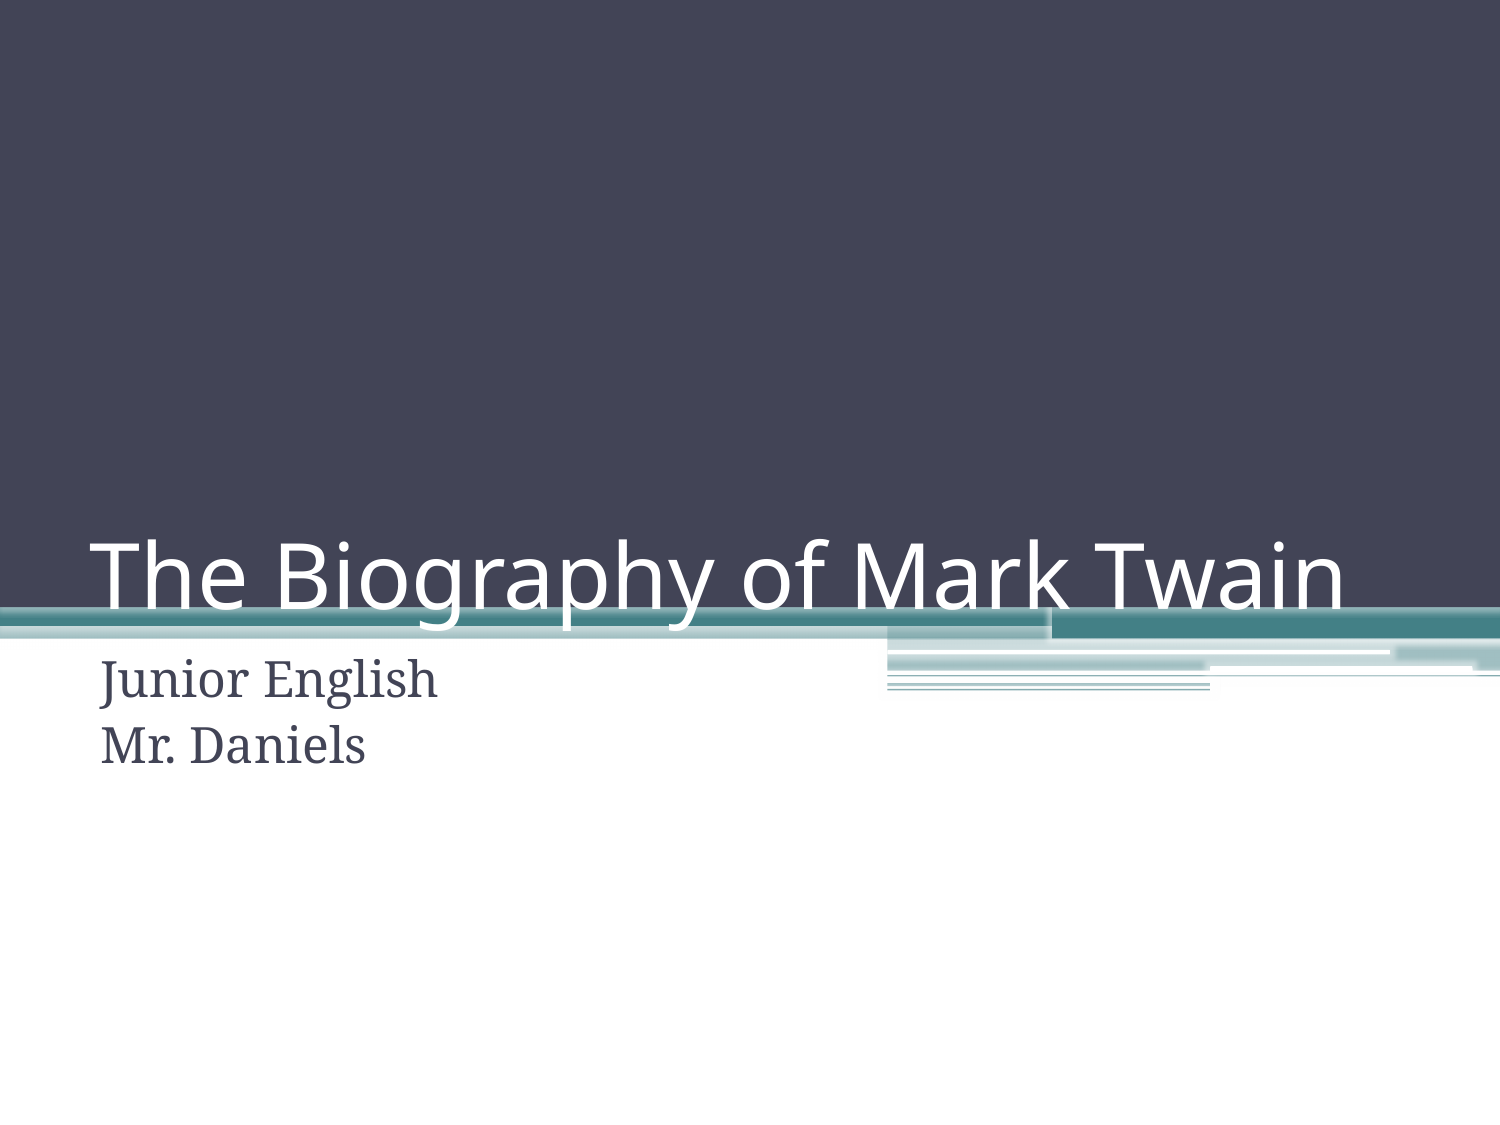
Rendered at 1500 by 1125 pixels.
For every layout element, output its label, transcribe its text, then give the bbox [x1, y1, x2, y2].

subtitle Junior English Mr. Daniels [75, 639, 888, 928]
title The Biography of Mark Twain [75, 394, 1463, 636]
